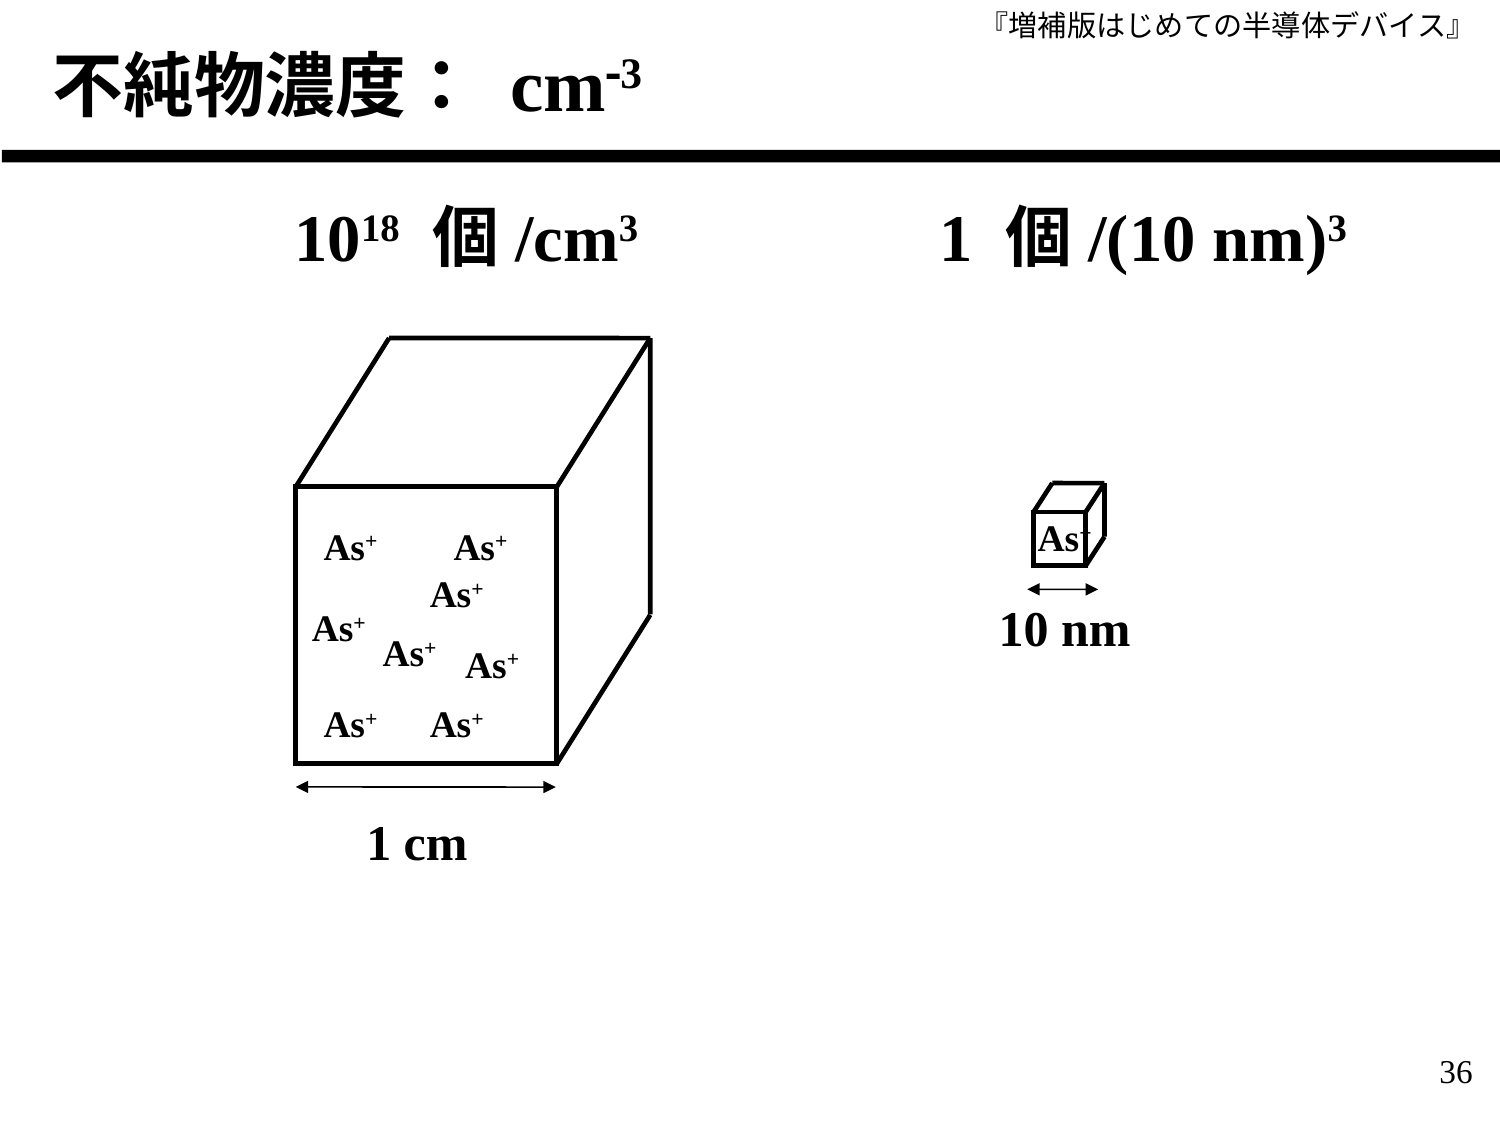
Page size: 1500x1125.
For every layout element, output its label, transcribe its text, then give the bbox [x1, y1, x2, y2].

text_box [295, 780, 556, 794]
text_box As+ [1022, 506, 1028, 567]
text_box [1085, 583, 1098, 589]
title 不純物濃度： cm-3 [37, 0, 1500, 163]
text_box [1027, 583, 1040, 589]
text_box 1 個/(10 nm)3 [924, 187, 1372, 283]
text_box 10 nm [983, 589, 1146, 664]
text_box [1033, 482, 1105, 566]
text_box 1018 個/cm3 [279, 187, 653, 283]
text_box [295, 337, 651, 764]
text_box 1 cm [351, 803, 483, 878]
text_box 36 [1175, 1042, 1488, 1118]
